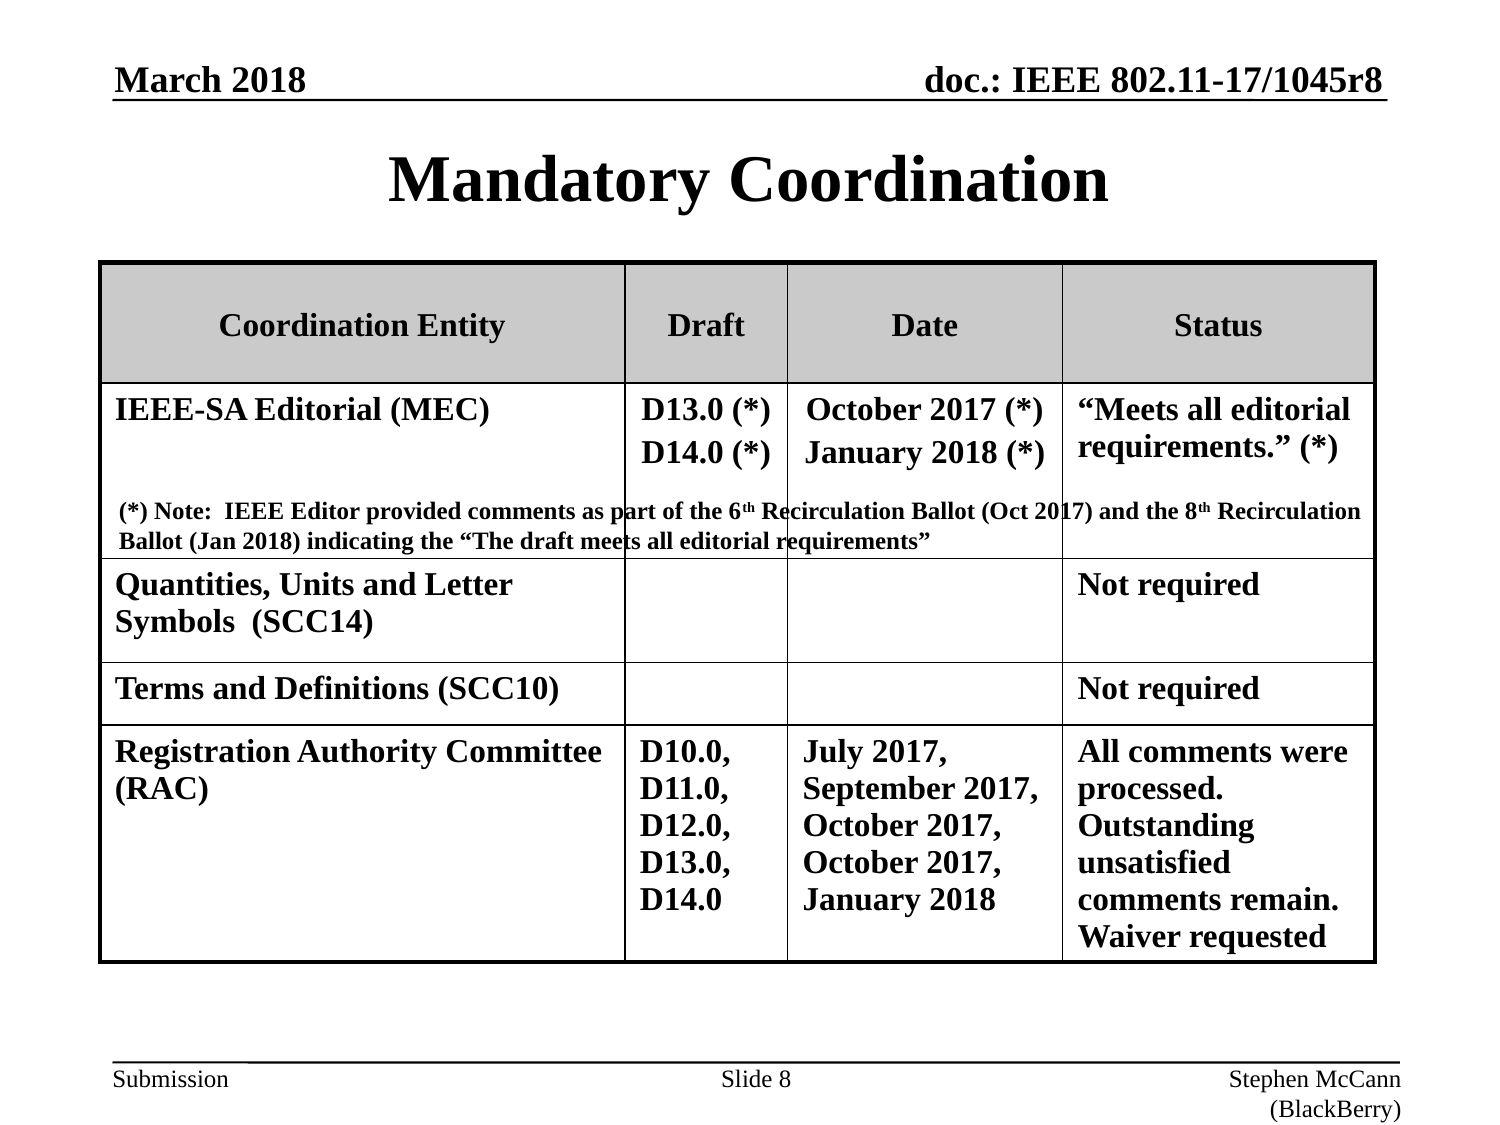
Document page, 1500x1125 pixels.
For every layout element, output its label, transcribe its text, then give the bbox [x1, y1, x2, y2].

footer Stephen McCann (BlackBerry) [1092, 1061, 1402, 1093]
title Mandatory Coordination [112, 112, 1388, 238]
table_cell Terms and Definitions (SCC10) [102, 663, 624, 724]
table_cell July 2017, September 2017, October 2017, October 2017, January 2018 [788, 726, 1062, 960]
table_cell IEEE-SA Editorial (MEC) [102, 384, 624, 558]
table_header Status [1063, 265, 1373, 382]
table_cell “Meets all editorial requirements.” (*) [1063, 384, 1373, 487]
text_box (*) Note: IEEE Editor provided comments as part of the 6th Recirculation Ballot (Oct 2017) and the 8th Recirculation Ballot (Jan 2018) indicating the “The draft meets all editorial requirements” [104, 487, 1417, 563]
table_header Draft [626, 265, 787, 382]
table_cell Quantities, Units and Letter Symbols (SCC14) [102, 559, 624, 662]
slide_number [114, 54, 374, 101]
slide_number Slide 8 [712, 1061, 800, 1093]
table_cell All comments were processed. Outstanding unsatisfied comments remain. Waiver requested [1063, 726, 1373, 960]
table_cell [788, 563, 1062, 662]
table_cell [788, 663, 1062, 724]
table_cell D10.0, D11.0, D12.0, D13.0, D14.0 [626, 726, 787, 960]
table_header Coordination Entity [102, 265, 624, 382]
table_cell [626, 563, 787, 662]
table_cell [626, 663, 787, 724]
table_cell Not required [1063, 663, 1373, 724]
table_cell Registration Authority Committee (RAC) [102, 726, 624, 960]
table_cell October 2017 (*) January 2018 (*) [788, 384, 1062, 487]
table_cell D13.0 (*) D14.0 (*) [626, 384, 787, 487]
table_header Date [788, 265, 1062, 382]
table_cell Not required [1063, 563, 1373, 662]
